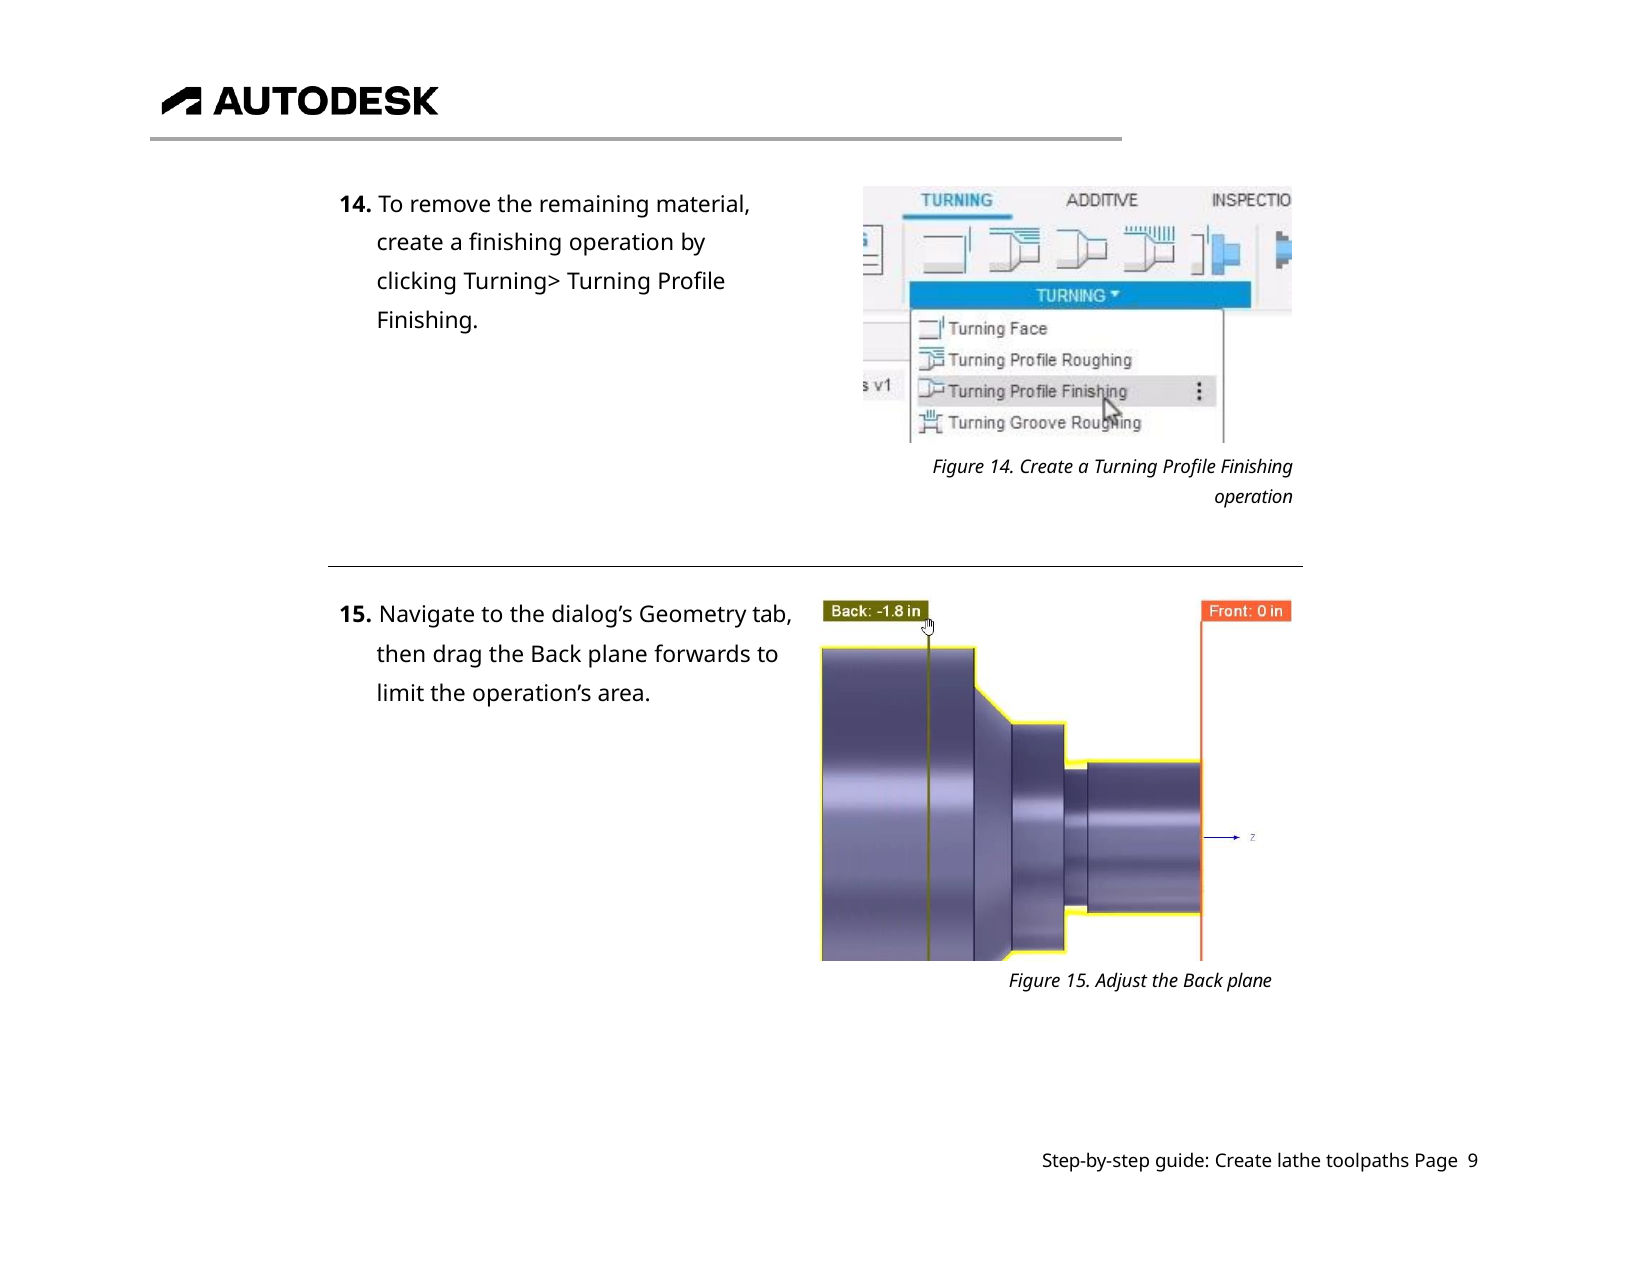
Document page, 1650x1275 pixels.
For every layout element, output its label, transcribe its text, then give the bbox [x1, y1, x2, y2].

table_cell 15. Navigate to the dialog’s Geometry tab, then drag the Back plane forwards to limit the operation’s area. [328, 567, 805, 1008]
picture [817, 596, 1293, 962]
picture [161, 86, 439, 115]
table_header 14. To remove the remaining material, create a finishing operation by clicking Turning> Turning Profile Finishing. [328, 187, 805, 566]
slide_number Step-by-step guide: Create lathe toolpaths Page 20 [1040, 1145, 1509, 1275]
table_header Figure 14. Create a Turning Profile Finishing operation [805, 187, 1303, 566]
picture [863, 186, 1292, 443]
table_cell Figure 15. Adjust the Back plane [805, 567, 1303, 1008]
